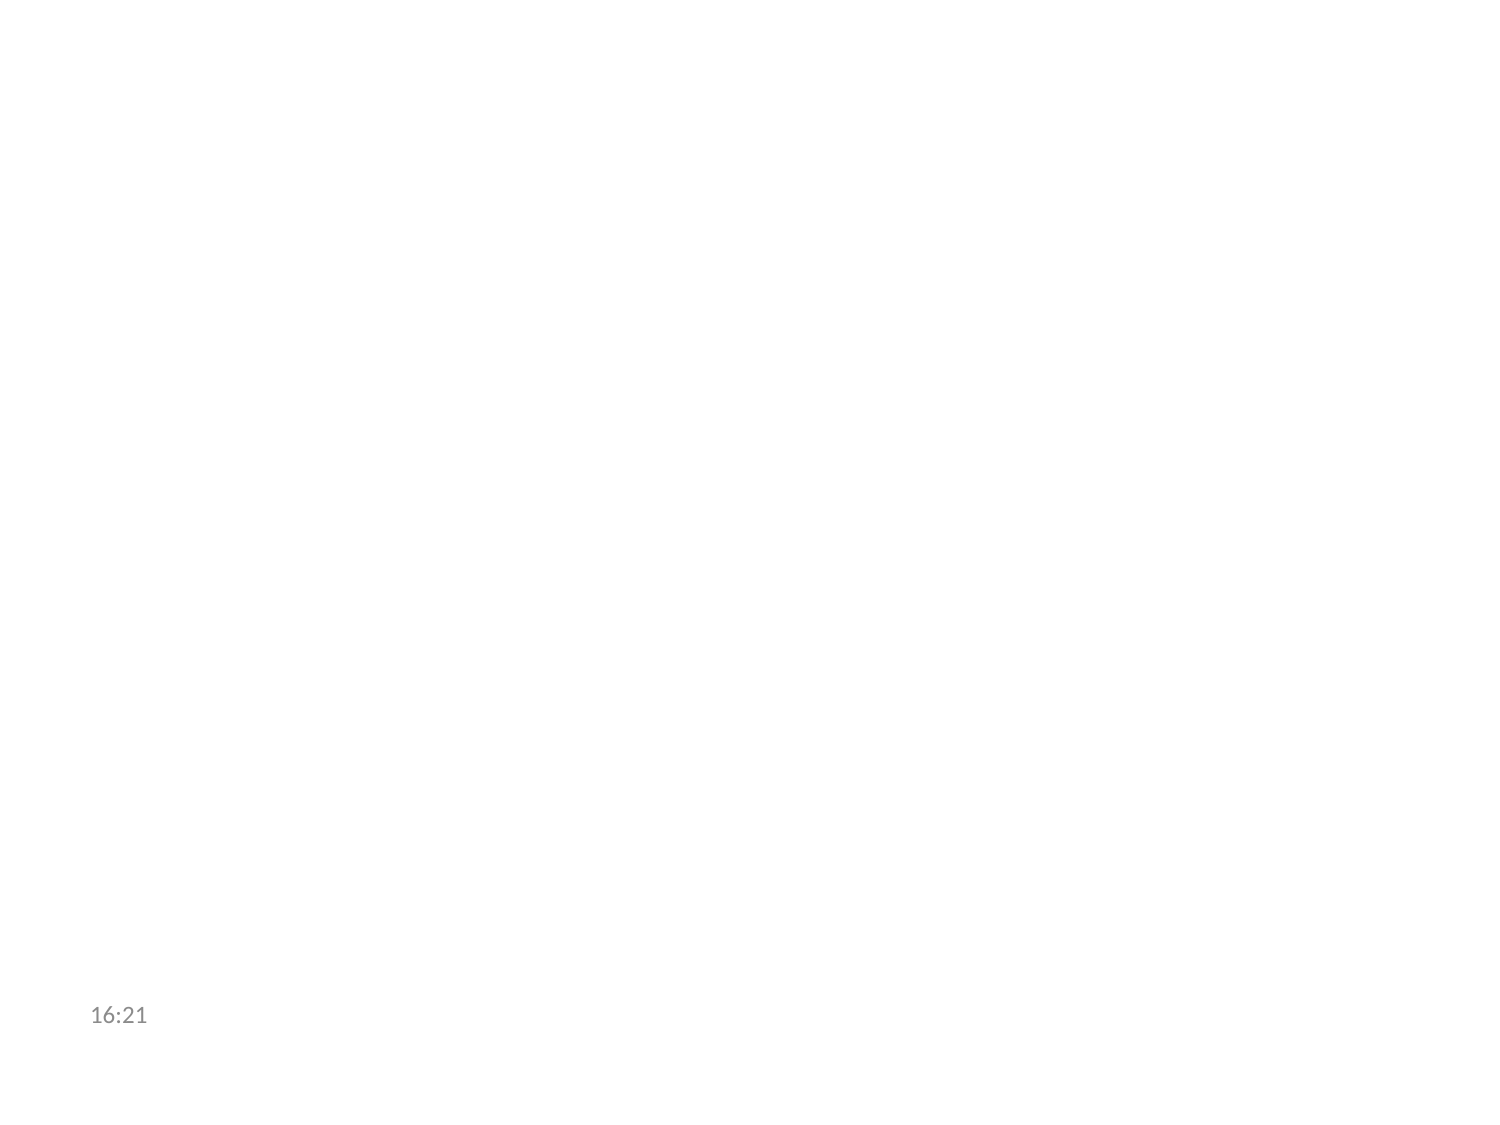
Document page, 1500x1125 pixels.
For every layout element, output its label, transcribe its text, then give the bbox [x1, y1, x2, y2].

text_box 15:35 [75, 983, 425, 1044]
